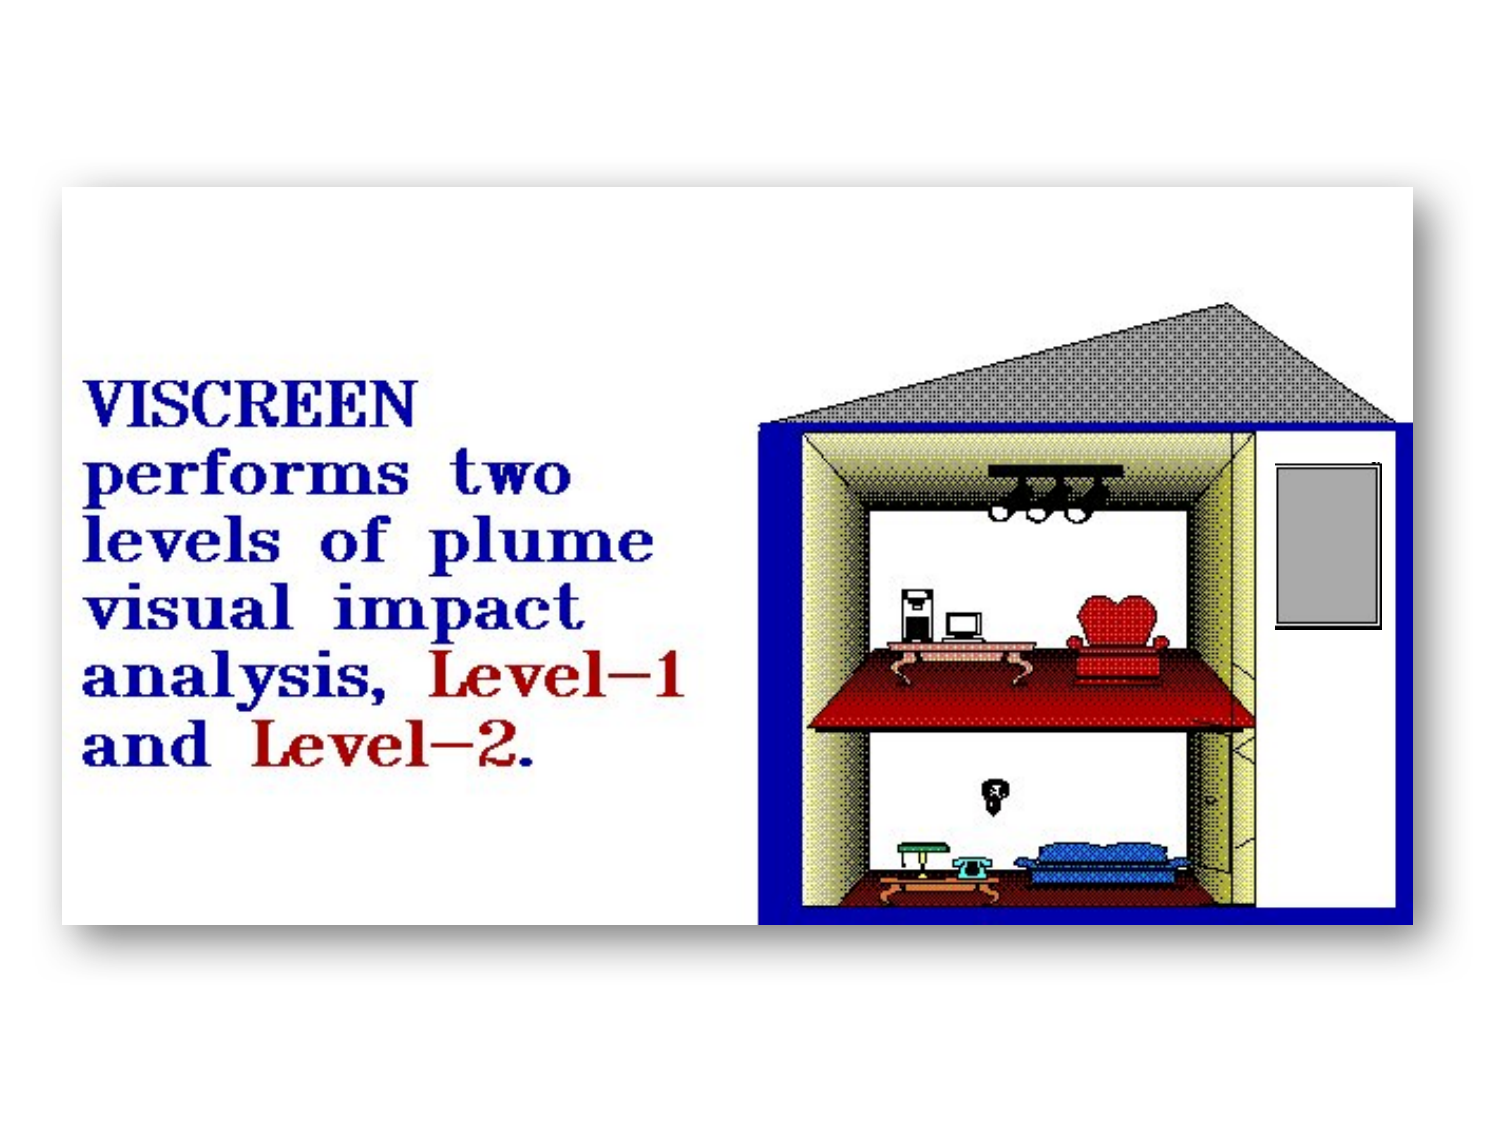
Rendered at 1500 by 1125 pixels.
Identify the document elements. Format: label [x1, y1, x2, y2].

picture [62, 187, 1413, 926]
